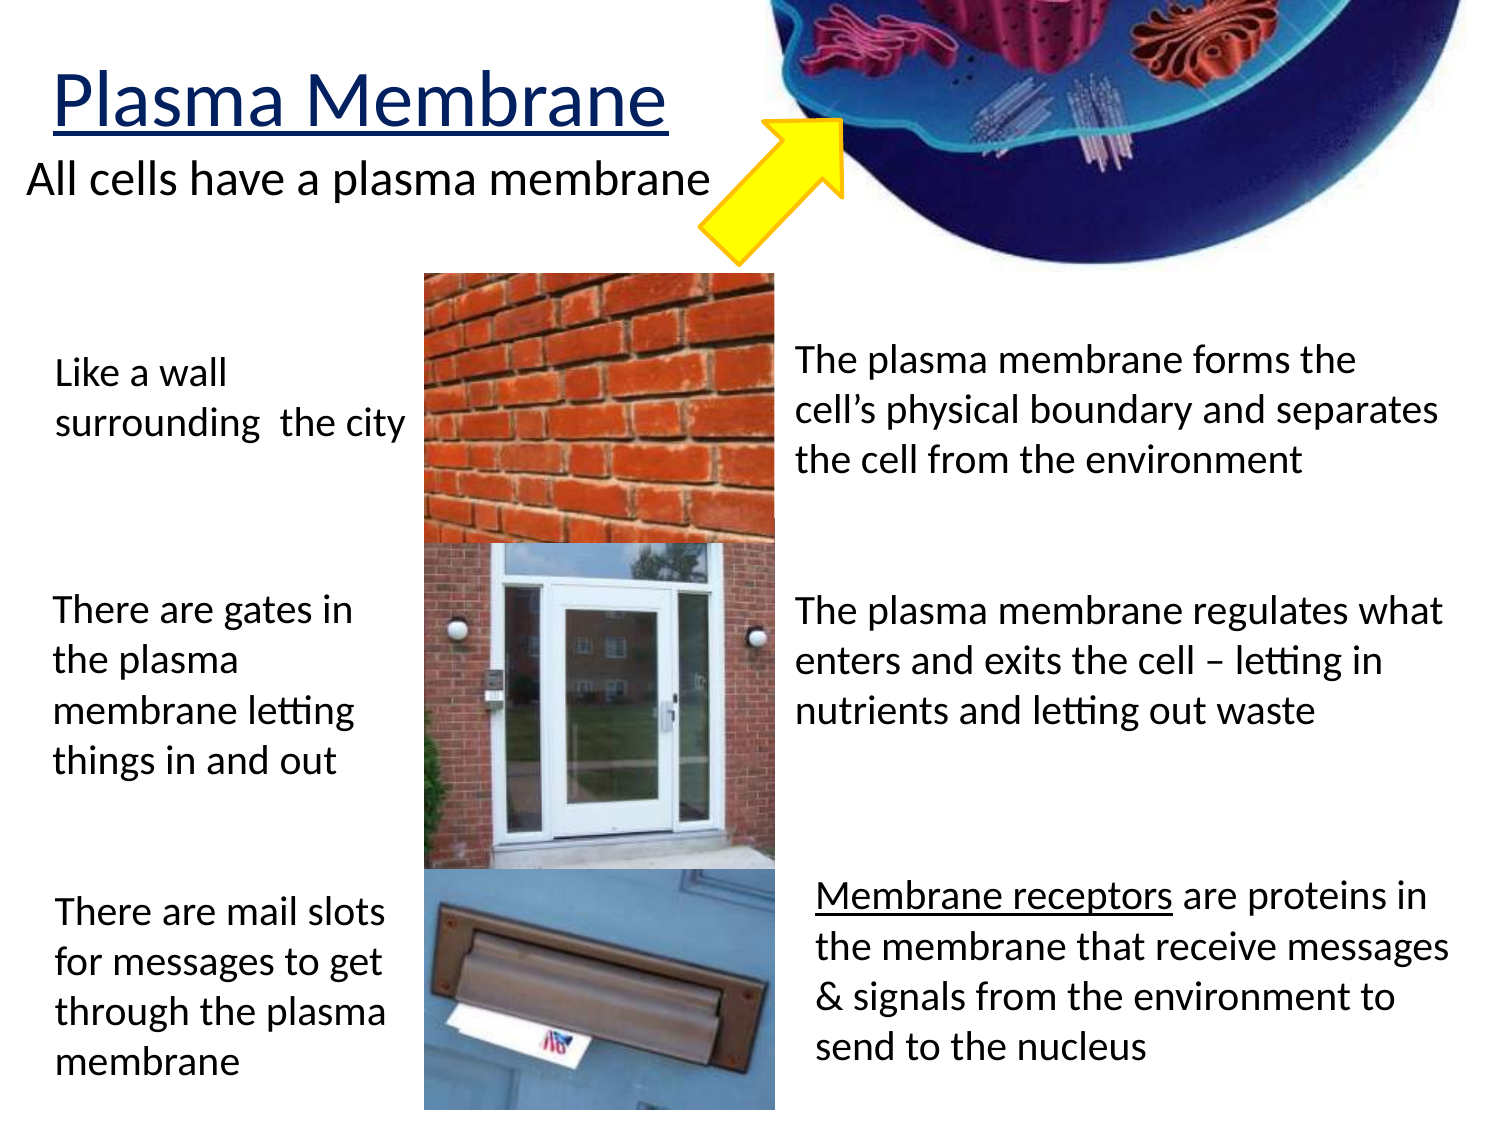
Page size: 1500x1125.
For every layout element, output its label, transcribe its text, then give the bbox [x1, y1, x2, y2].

text_box Like a wall surrounding the city [39, 337, 418, 453]
text_box The plasma membrane forms the cell’s physical boundary and separates the cell from the environment [780, 324, 1461, 490]
title Plasma Membrane [0, 0, 724, 137]
text_box There are gates in the plasma membrane letting things in and out [37, 574, 415, 790]
list Membrane receptors are proteins in the membrane that receive messages & signals from the environment to send to the nucleus [800, 860, 1482, 1108]
text_box [697, 161, 760, 268]
text_box The plasma membrane regulates what enters and exits the cell – letting in nutrients and letting out waste [780, 575, 1496, 740]
picture [423, 0, 1468, 1110]
text_box There are mail slots for messages to get through the plasma membrane [39, 876, 418, 1092]
text_box All cells have a plasma membrane [0, 137, 760, 213]
